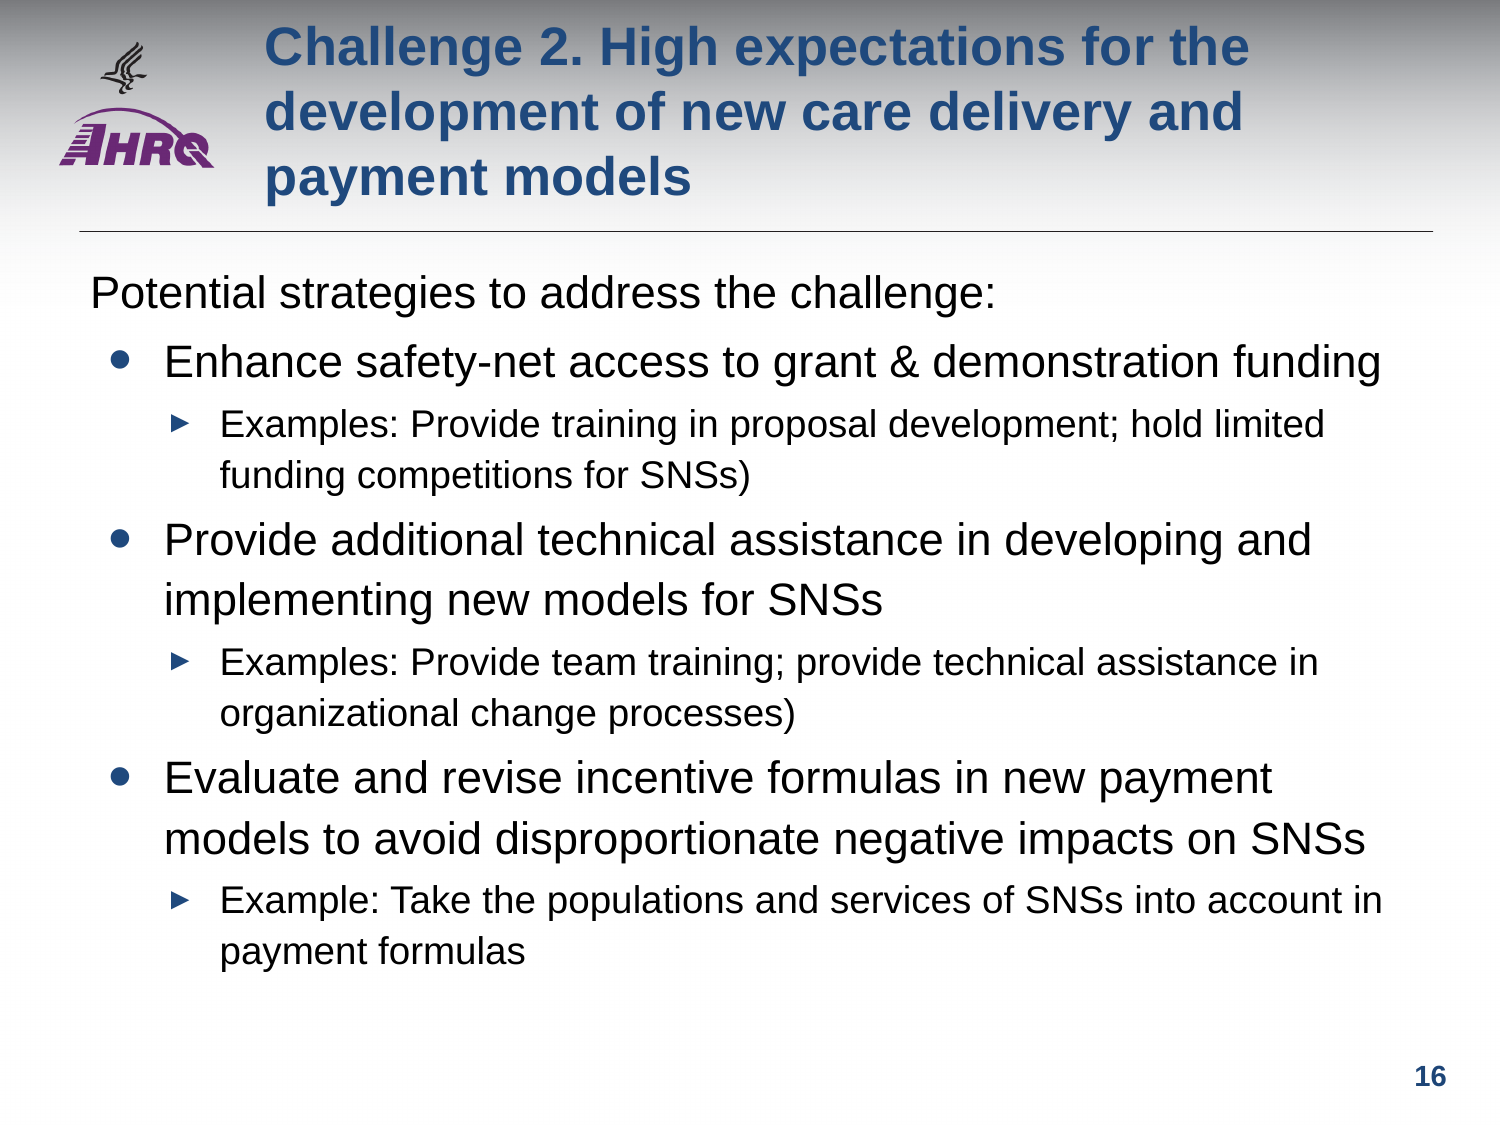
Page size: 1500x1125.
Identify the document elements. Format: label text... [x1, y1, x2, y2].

text_box 16 [1321, 1032, 1447, 1093]
title Challenge 2. High expectations for the development of new care delivery and payment models [249, 37, 1413, 180]
list Potential strategies to address the challenge: Enhance safety-net access to grant & demonstration funding Examples: Provide training in proposal development; hold limited funding competitions for SNSs) Provide additional technical assistance in developing and implementing new models for SNSs Examples: Provide team training; provide technical assistance in organizational change processes) Evaluate and revise incentive formulas in new payment models to avoid disproportionate negative impacts on SNSs Example: Take the populations and services of SNSs into account in payment formulas [75, 249, 1425, 1029]
picture [0, 0, 1500, 1125]
